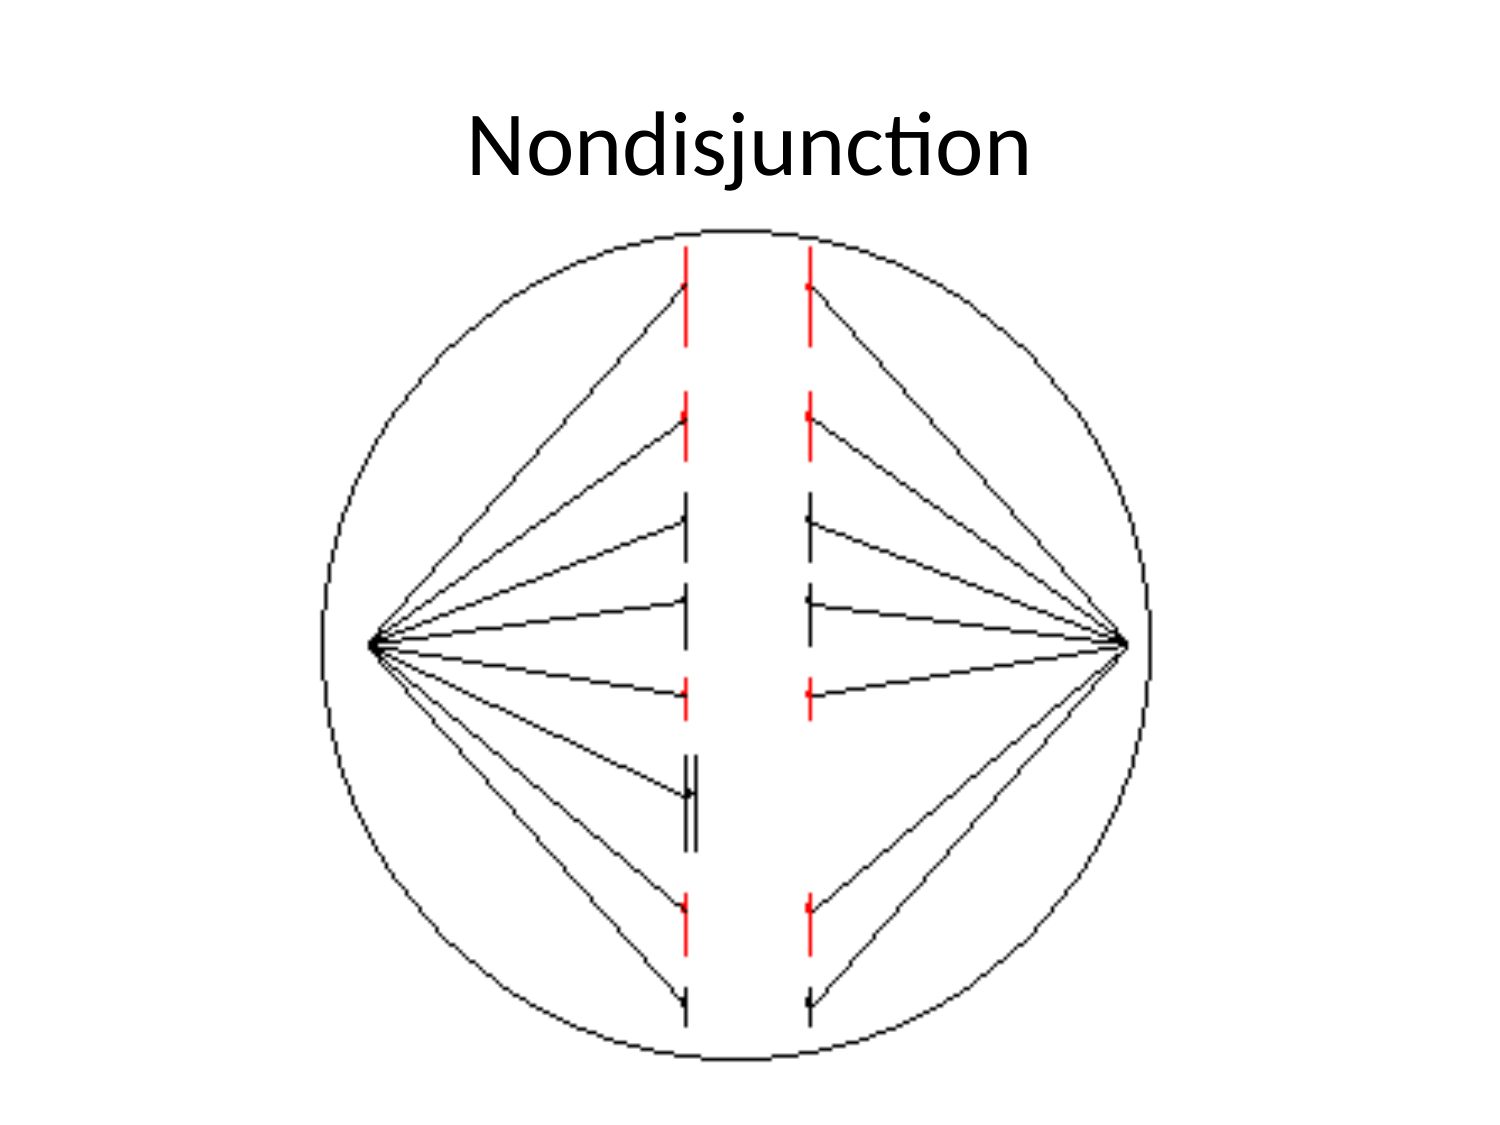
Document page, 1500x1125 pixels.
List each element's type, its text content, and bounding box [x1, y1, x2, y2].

picture [312, 224, 1163, 1069]
title Nondisjunction [75, 45, 1425, 233]
